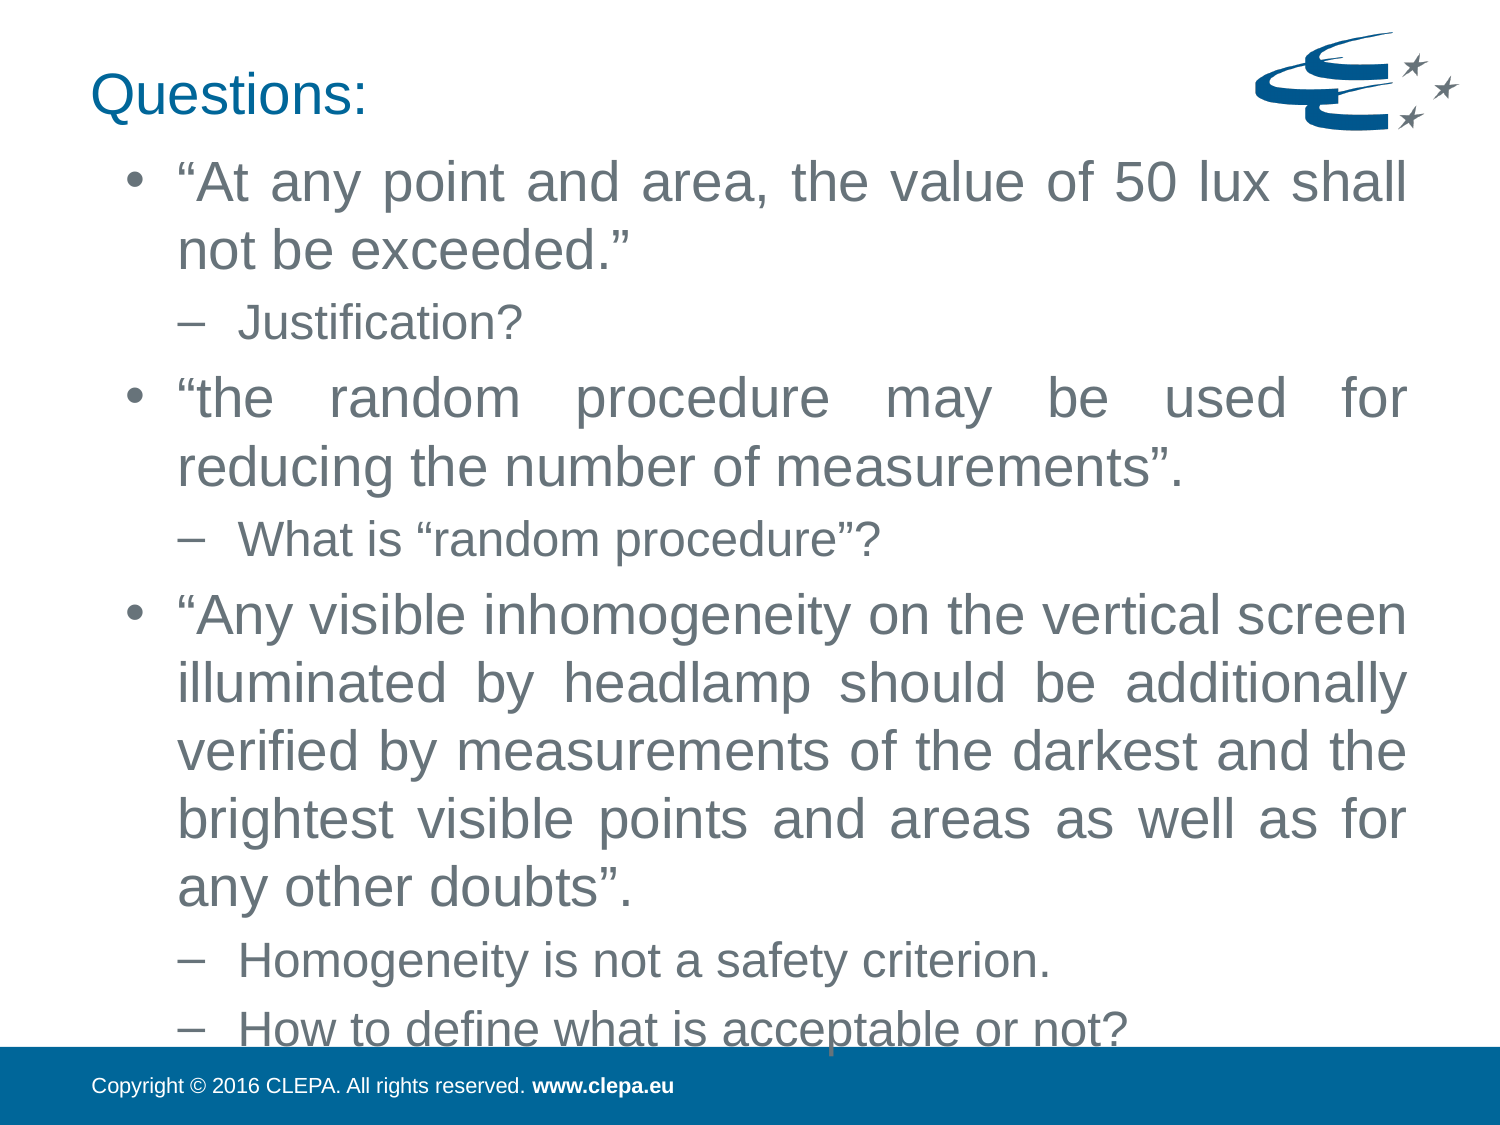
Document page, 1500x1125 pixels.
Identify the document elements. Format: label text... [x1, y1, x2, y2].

title Questions: [75, 45, 1223, 139]
picture [1246, 19, 1471, 139]
list “At any point and area, the value of 50 lux shall not be exceeded.” Justification? “the random procedure may be used for reducing the number of measurements”. What is “random procedure”? “Any visible inhomogeneity on the vertical screen illuminated by headlamp should be additionally verified by measurements of the darkest and the brightest visible points and areas as well as for any other doubts”. Homogeneity is not a safety criterion. How to define what is acceptable or not? [110, 137, 1424, 1071]
